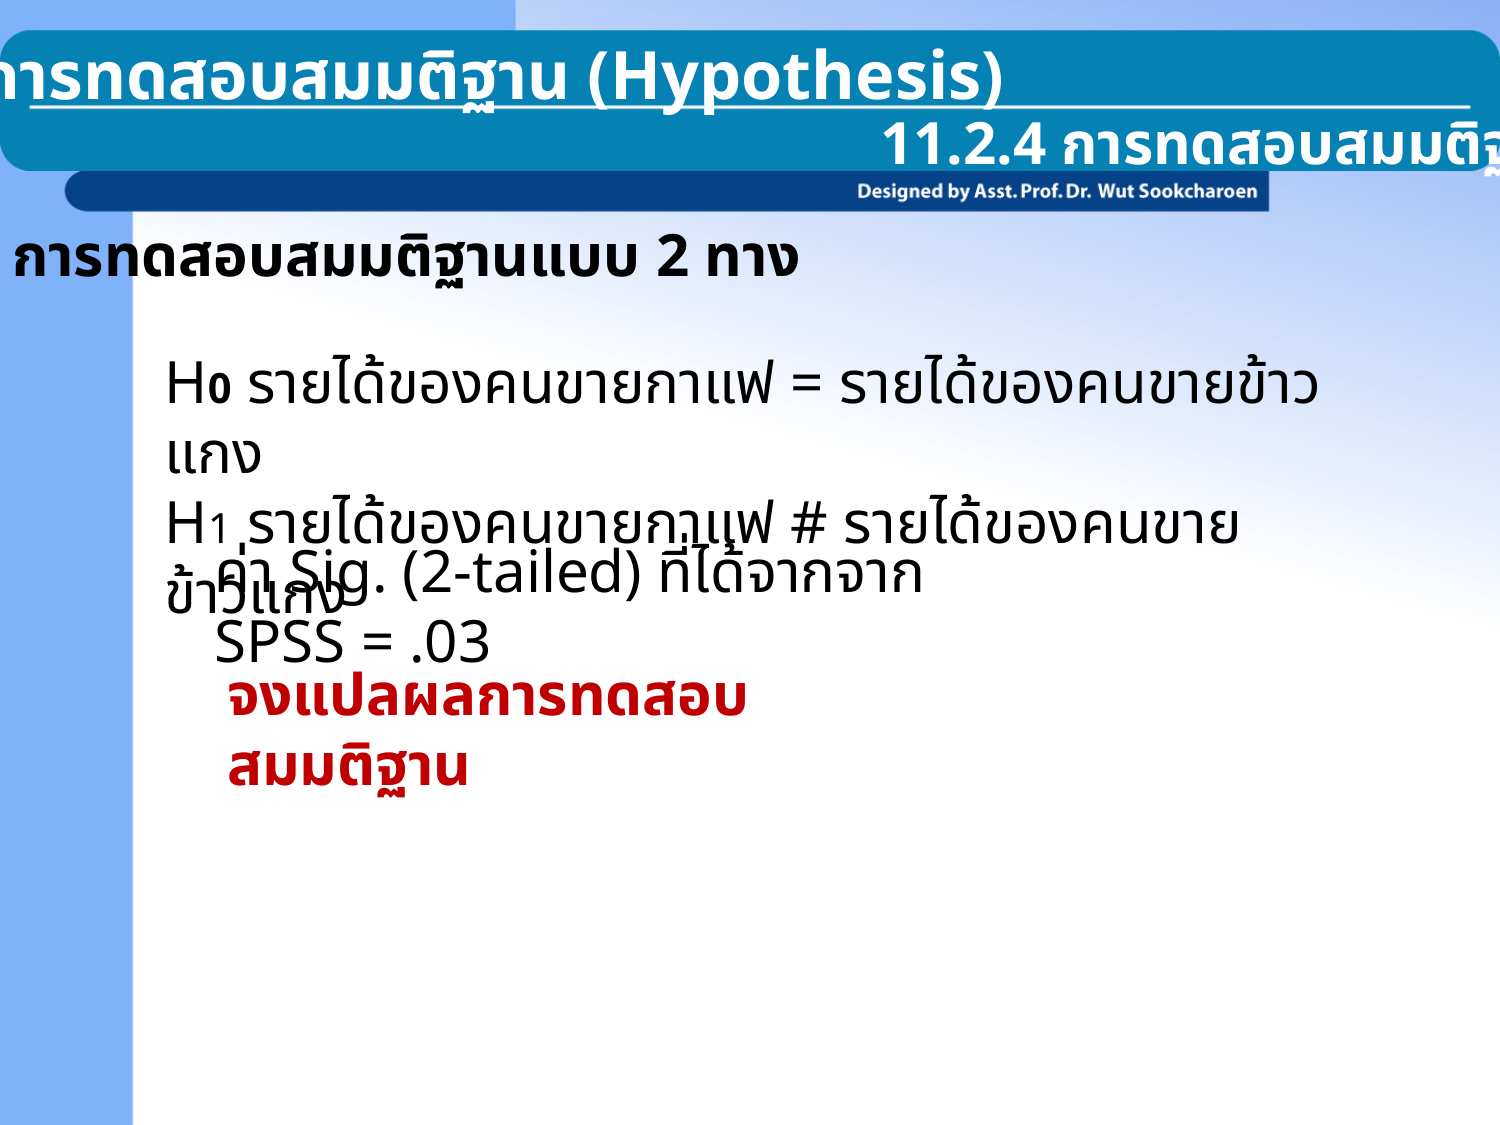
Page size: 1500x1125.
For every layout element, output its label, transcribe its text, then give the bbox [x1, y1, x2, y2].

text_box 11.2 การทดสอบสมมติฐาน (Hypothesis) [0, 25, 1020, 121]
text_box H0 รายได้ของคนขายกาแฟ = รายได้ของคนขายข้าวแกง H1 รายได้ของคนขายกาแฟ # รายได้ของคนขายข้าวแกง [149, 337, 1338, 633]
text_box 11.2.4 การทดสอบสมมติฐาน [865, 98, 1500, 184]
picture [0, 0, 1500, 53]
text_box ค่า Sig. (2-tailed) ที่ได้จากจาก SPSS = .03 [200, 526, 1050, 682]
text_box จงแปลผลการทดสอบสมมติฐาน [212, 649, 800, 805]
picture [0, 149, 1500, 1125]
text_box การทดสอบสมมติฐานแบบ 2 ทาง [0, 210, 816, 296]
